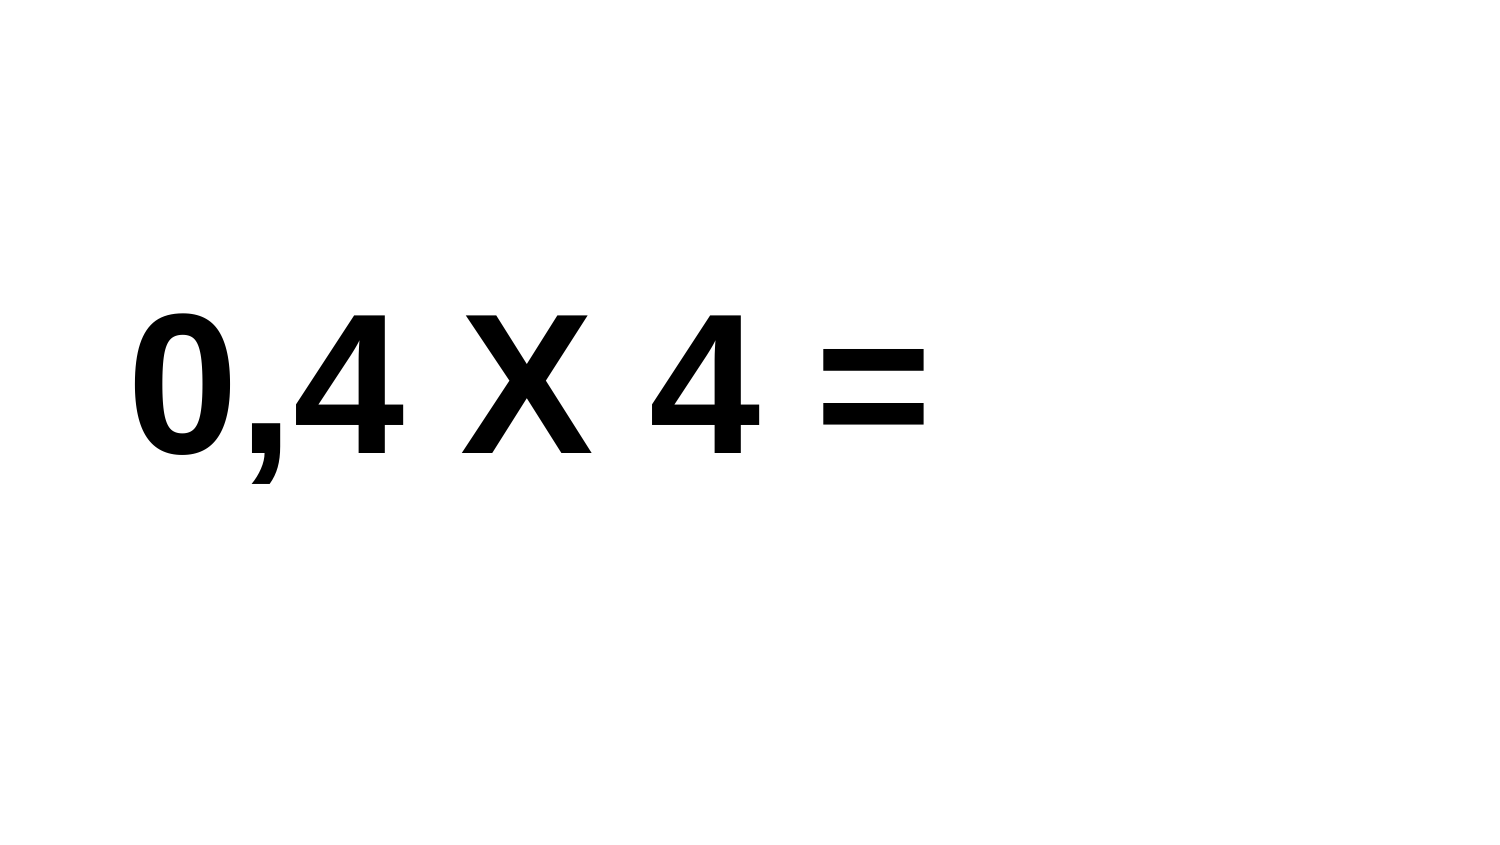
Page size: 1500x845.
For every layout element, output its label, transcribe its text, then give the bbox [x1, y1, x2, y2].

text_box 0,4 X 4 = [112, 318, 1388, 509]
